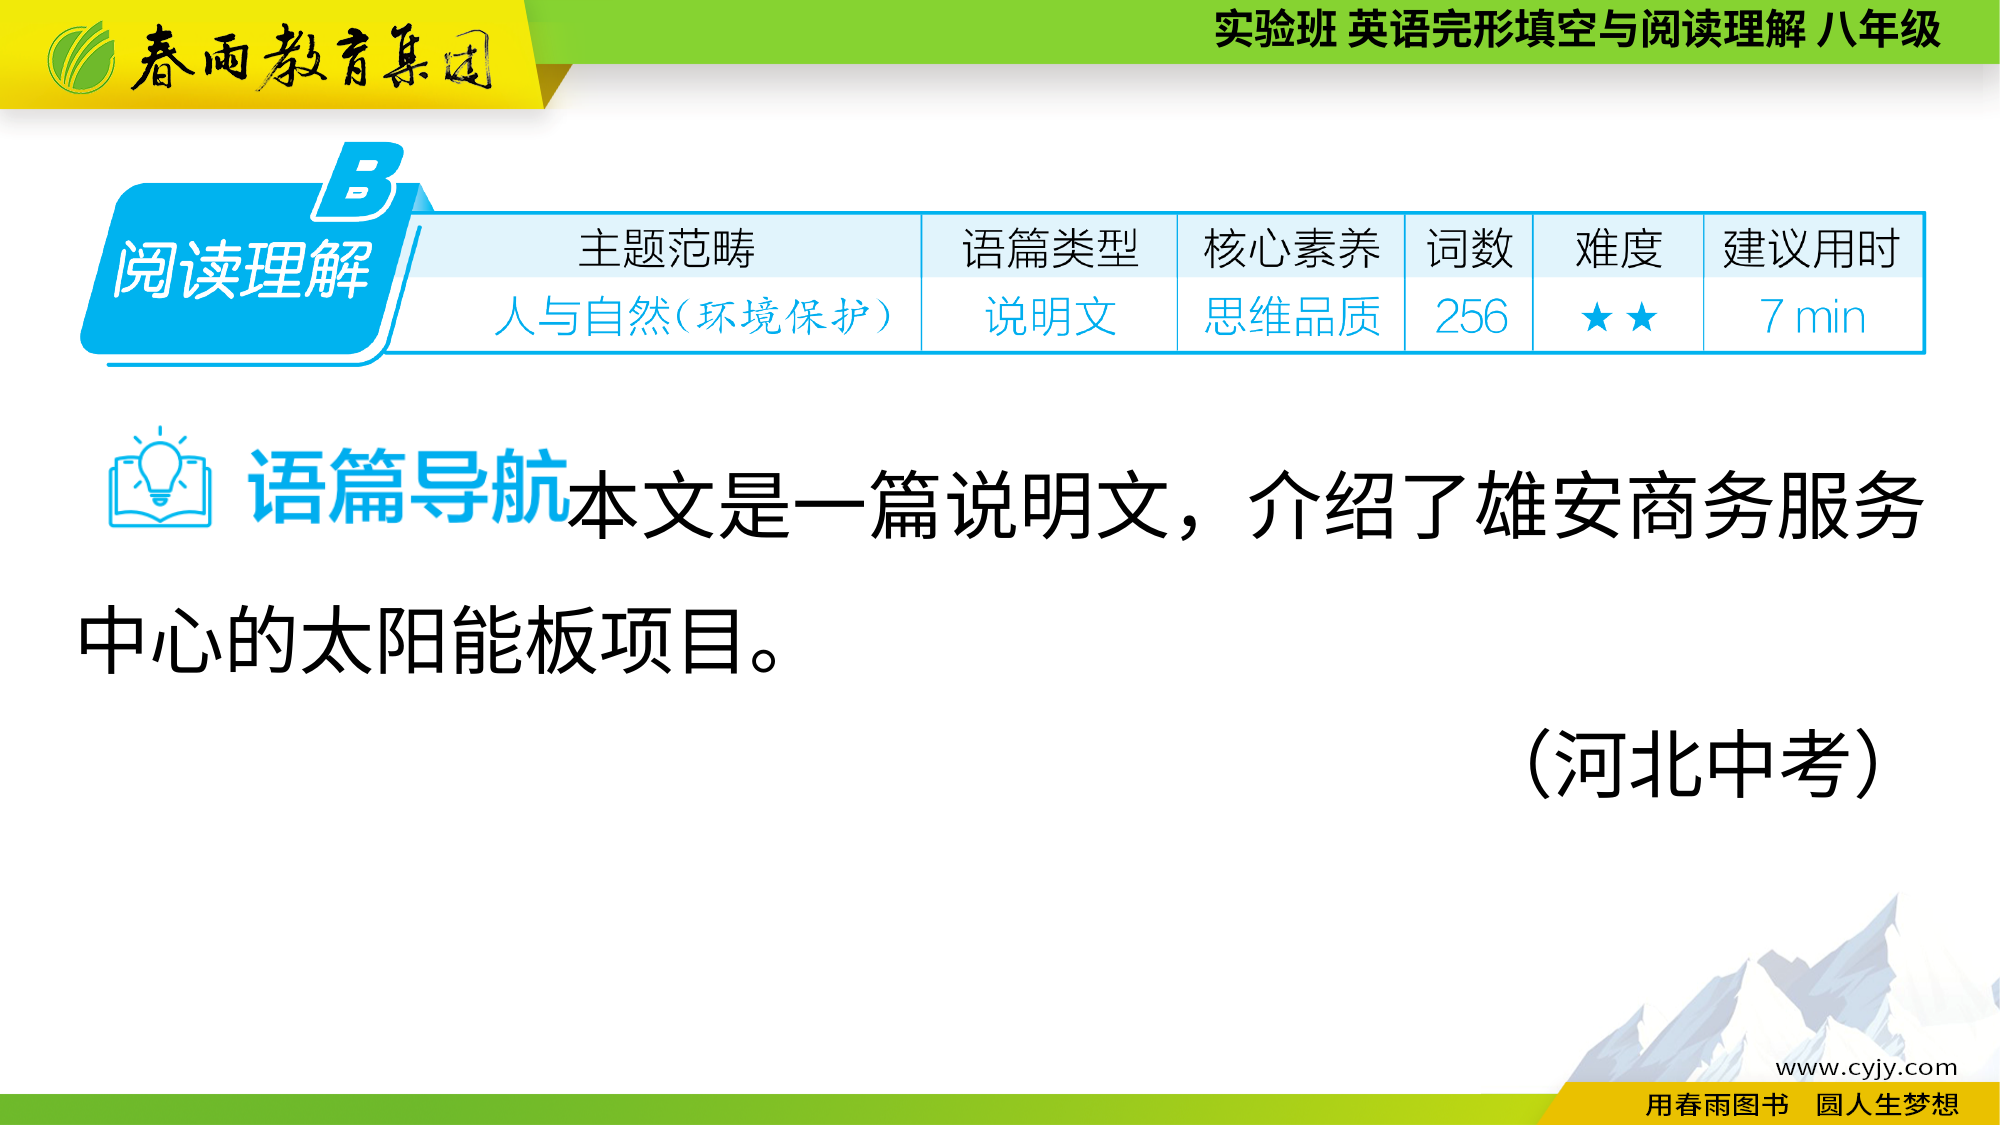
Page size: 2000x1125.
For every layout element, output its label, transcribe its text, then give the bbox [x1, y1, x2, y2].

picture [0, 0, 2000, 1125]
list 本文是一篇说明文，介绍了雄安商务服务中心的太阳能板项目。 [59, 406, 1944, 664]
text_box （河北中考） [59, 664, 1944, 815]
